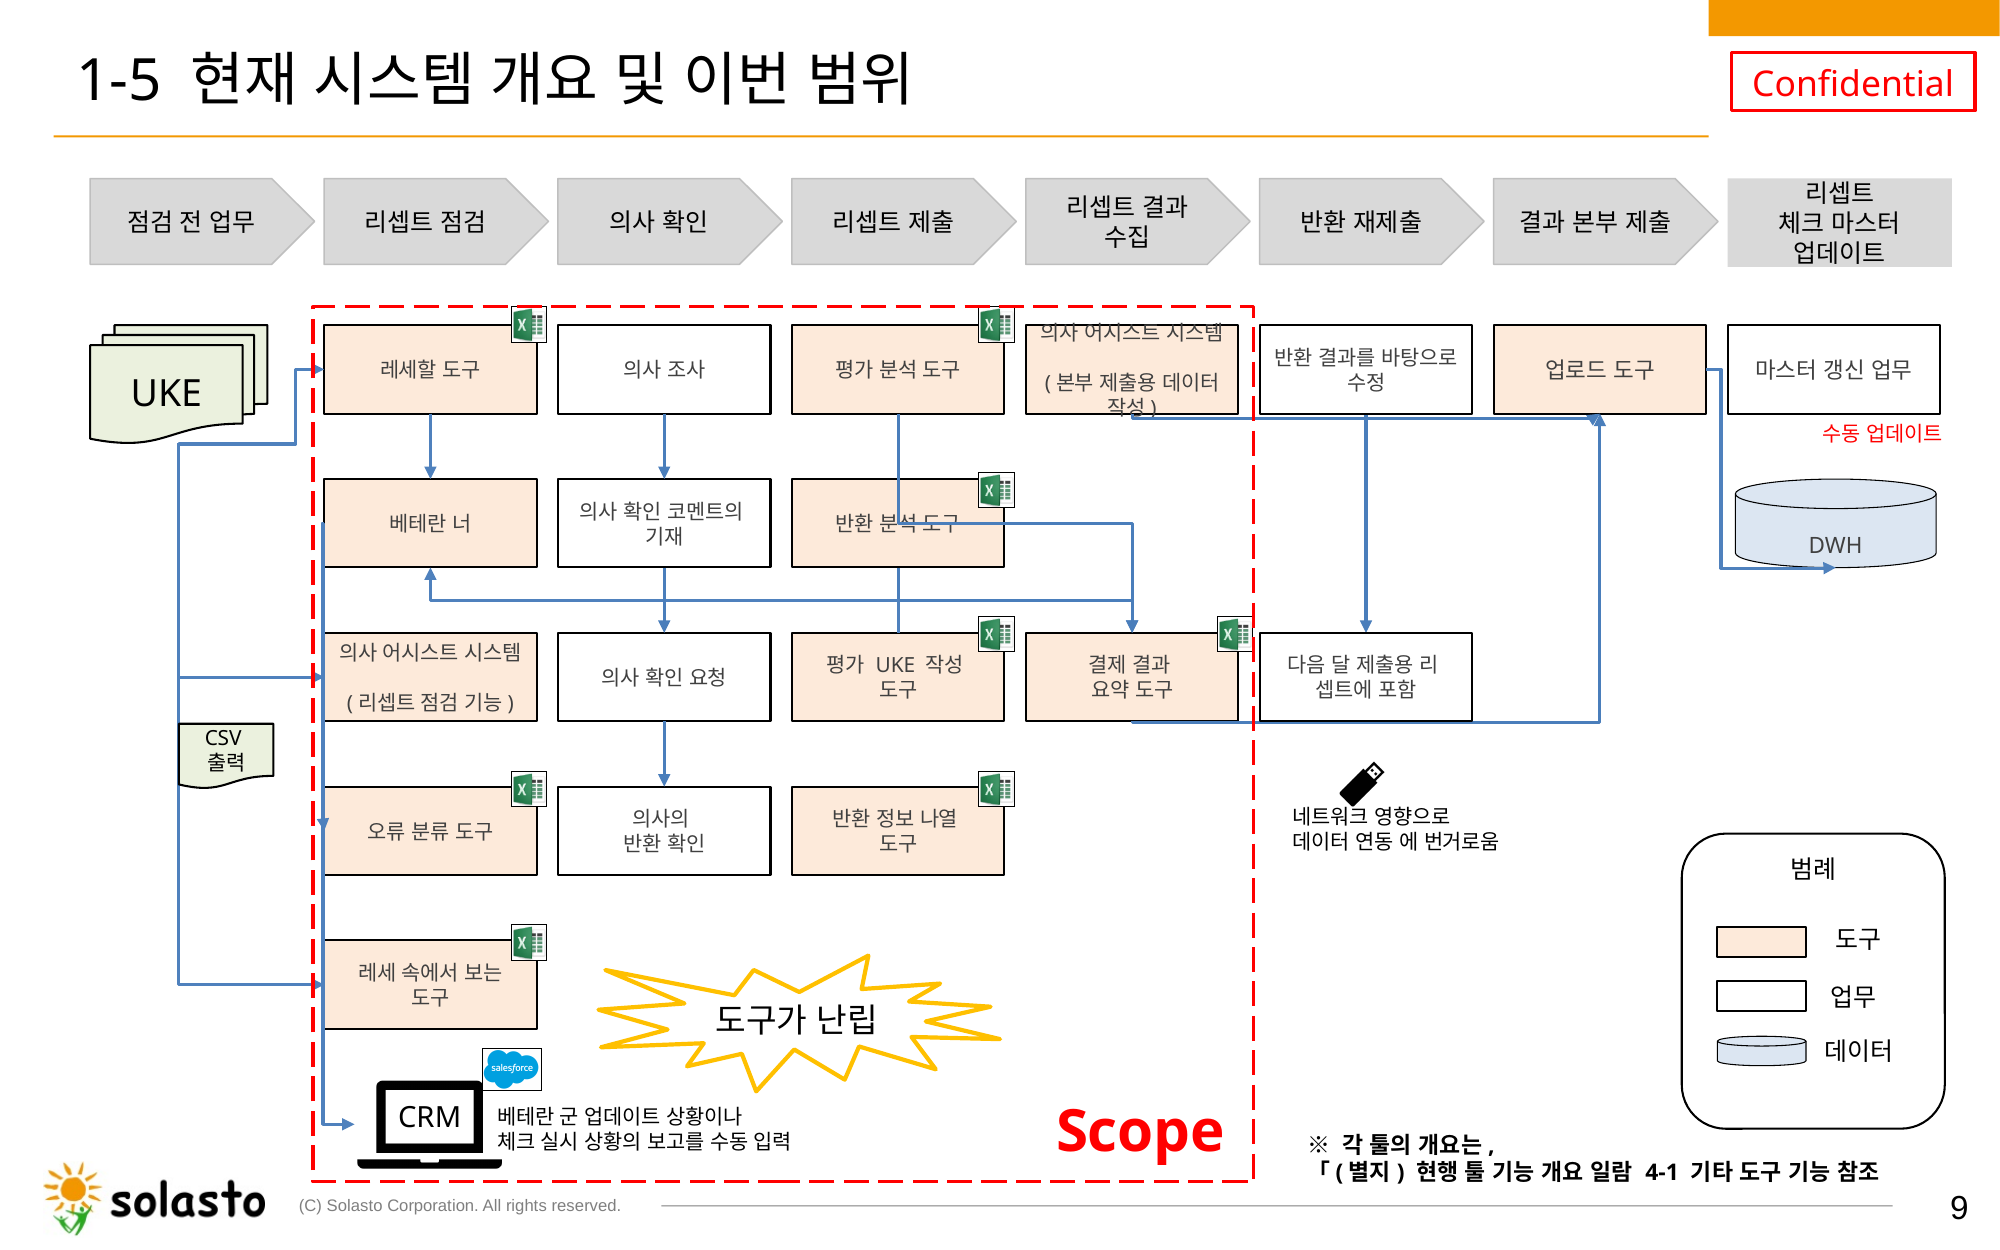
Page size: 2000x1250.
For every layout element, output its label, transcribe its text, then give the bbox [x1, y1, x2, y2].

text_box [323, 523, 355, 1125]
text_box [1365, 179, 1369, 332]
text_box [1211, 333, 1521, 802]
picture [511, 306, 548, 343]
text_box 리셉트 체크 마스터 업데이트 [1725, 176, 1954, 269]
text_box 마스터 갱신 업무 [1725, 323, 1942, 416]
text_box 반환 결과를 바탕으로 수정 [1374, 323, 1474, 332]
title 1-5 현재 시스템 개요 및 이번 범위 [61, 0, 1709, 189]
text_box 리셉트 제출 [789, 176, 1019, 267]
picture [511, 770, 548, 807]
text_box 의사 확인 [555, 176, 785, 267]
picture [978, 471, 1015, 508]
text_box 반환 재제출 [1257, 176, 1487, 267]
picture [511, 924, 548, 961]
text_box 리셉트 결과 수집 [1023, 176, 1253, 267]
picture [978, 615, 1015, 652]
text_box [905, 406, 1125, 641]
text_box ※ 각 툴의 개요는, 「(별지) 현행 툴 기능 개요 일람 4-1 기타 도구 기능 참조 [1292, 1123, 1896, 1193]
picture [978, 306, 1015, 343]
text_box [311, 305, 1256, 1184]
text_box 데이터 [1809, 1028, 1909, 1074]
picture [1216, 615, 1253, 652]
text_box 반환 결과를 바탕으로 수정 [1258, 323, 1360, 332]
picture [354, 1048, 542, 1200]
text_box [1715, 979, 1808, 1013]
text_box 업무 [1815, 974, 1892, 1020]
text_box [210, 324, 281, 477]
text_box UKE [88, 323, 211, 446]
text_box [0, 632, 318, 791]
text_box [125, 478, 365, 631]
text_box 도구 [1820, 916, 1897, 962]
text_box [1715, 1034, 1809, 1068]
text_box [631, 365, 698, 835]
text_box [1715, 925, 1808, 959]
text_box 수동 업데이트 [1807, 413, 1958, 453]
picture [1332, 754, 1392, 815]
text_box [982, 482, 1049, 718]
picture [43, 1161, 265, 1238]
text_box 업로드 도구 [1492, 323, 1708, 416]
text_box 결과 본부 제출 [1491, 176, 1721, 267]
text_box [1705, 369, 1736, 524]
text_box 네트워크 영향으로 데이터 연동 에 번거로움 [1277, 810, 1515, 862]
text_box 리셉트 점검 [321, 176, 551, 267]
picture [978, 770, 1015, 807]
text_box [359, 632, 519, 791]
text_box DWH [1733, 476, 1939, 570]
text_box 점검 전 업무 [88, 176, 317, 267]
text_box 범례 [1679, 831, 1947, 1131]
